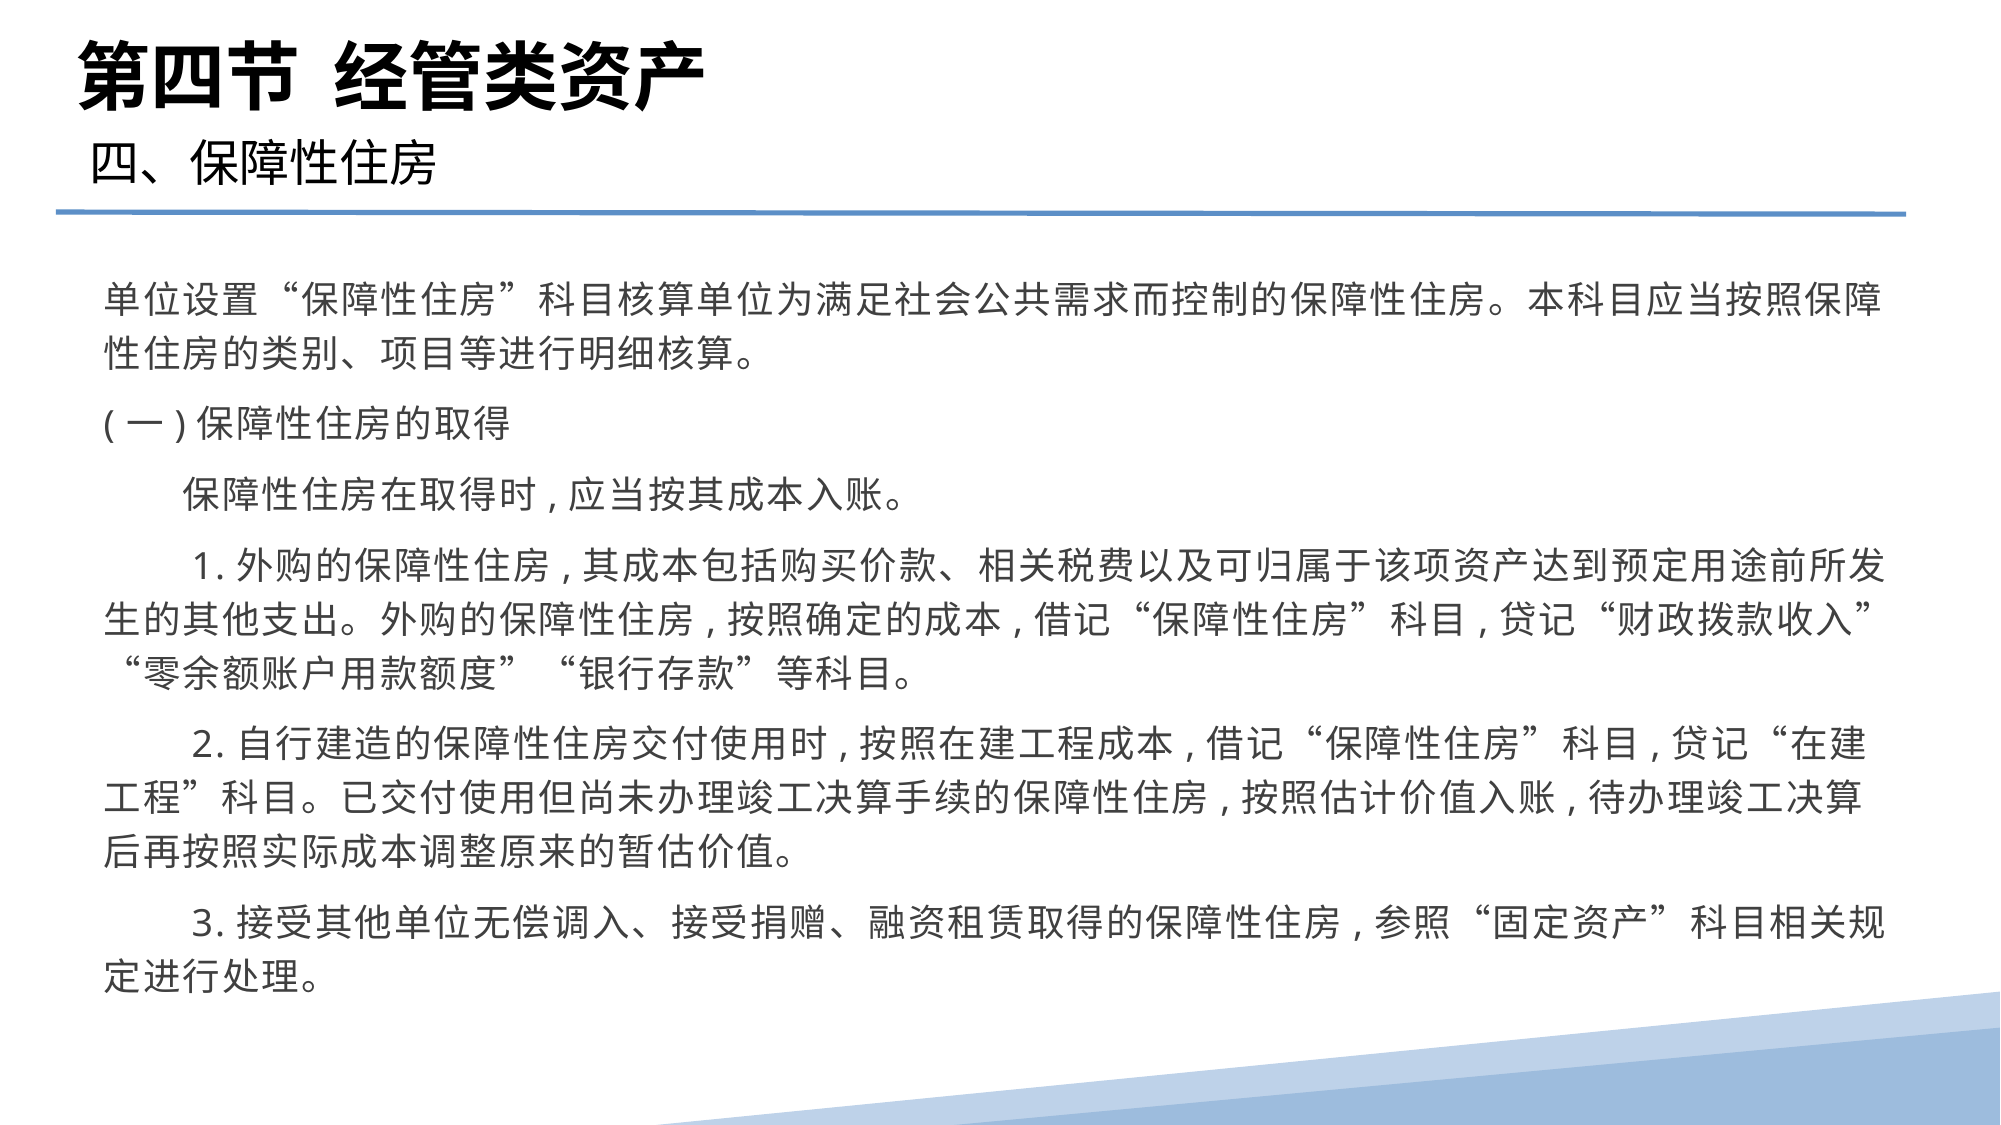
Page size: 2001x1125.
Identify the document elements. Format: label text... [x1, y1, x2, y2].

text_box 四、保障性住房 [75, 146, 1326, 195]
text_box 第四节 经管类资产 [75, 24, 1925, 125]
text_box 单位设置“保障性住房”科目核算单位为满足社会公共需求而控制的保障性住房。本科目应当按照保障性住房的类别、项目等进行明细核算。 (一)保障性住房的取得 保障性住房在取得时,应当按其成本入账。 1.外购的保障性住房,其成本包括购买价款、相关税费以及可归属于该项资产达到预定用途前所发生的其他支出。外购的保障性住房,按照确定的成本,借记“保障性住房”科目,贷记“财政拨款收入”“零余额账户用款额度”“银行存款”等科目。 2.自行建造的保障性住房交付使用时,按照在建工程成本,借记“保障性住房”科目,贷记“在建工程”科目。已交付使用但尚未办理竣工决算手续的保障性住房,按照估计价值入账,待办理竣工决算后再按照实际成本调整原来的暂估价值。 3.接受其他单位无偿调入、接受捐赠、融资租赁取得的保障性住房,参照“固定资产”科目相关规定进行处理。 [93, 231, 1907, 1034]
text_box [656, 991, 2000, 1125]
